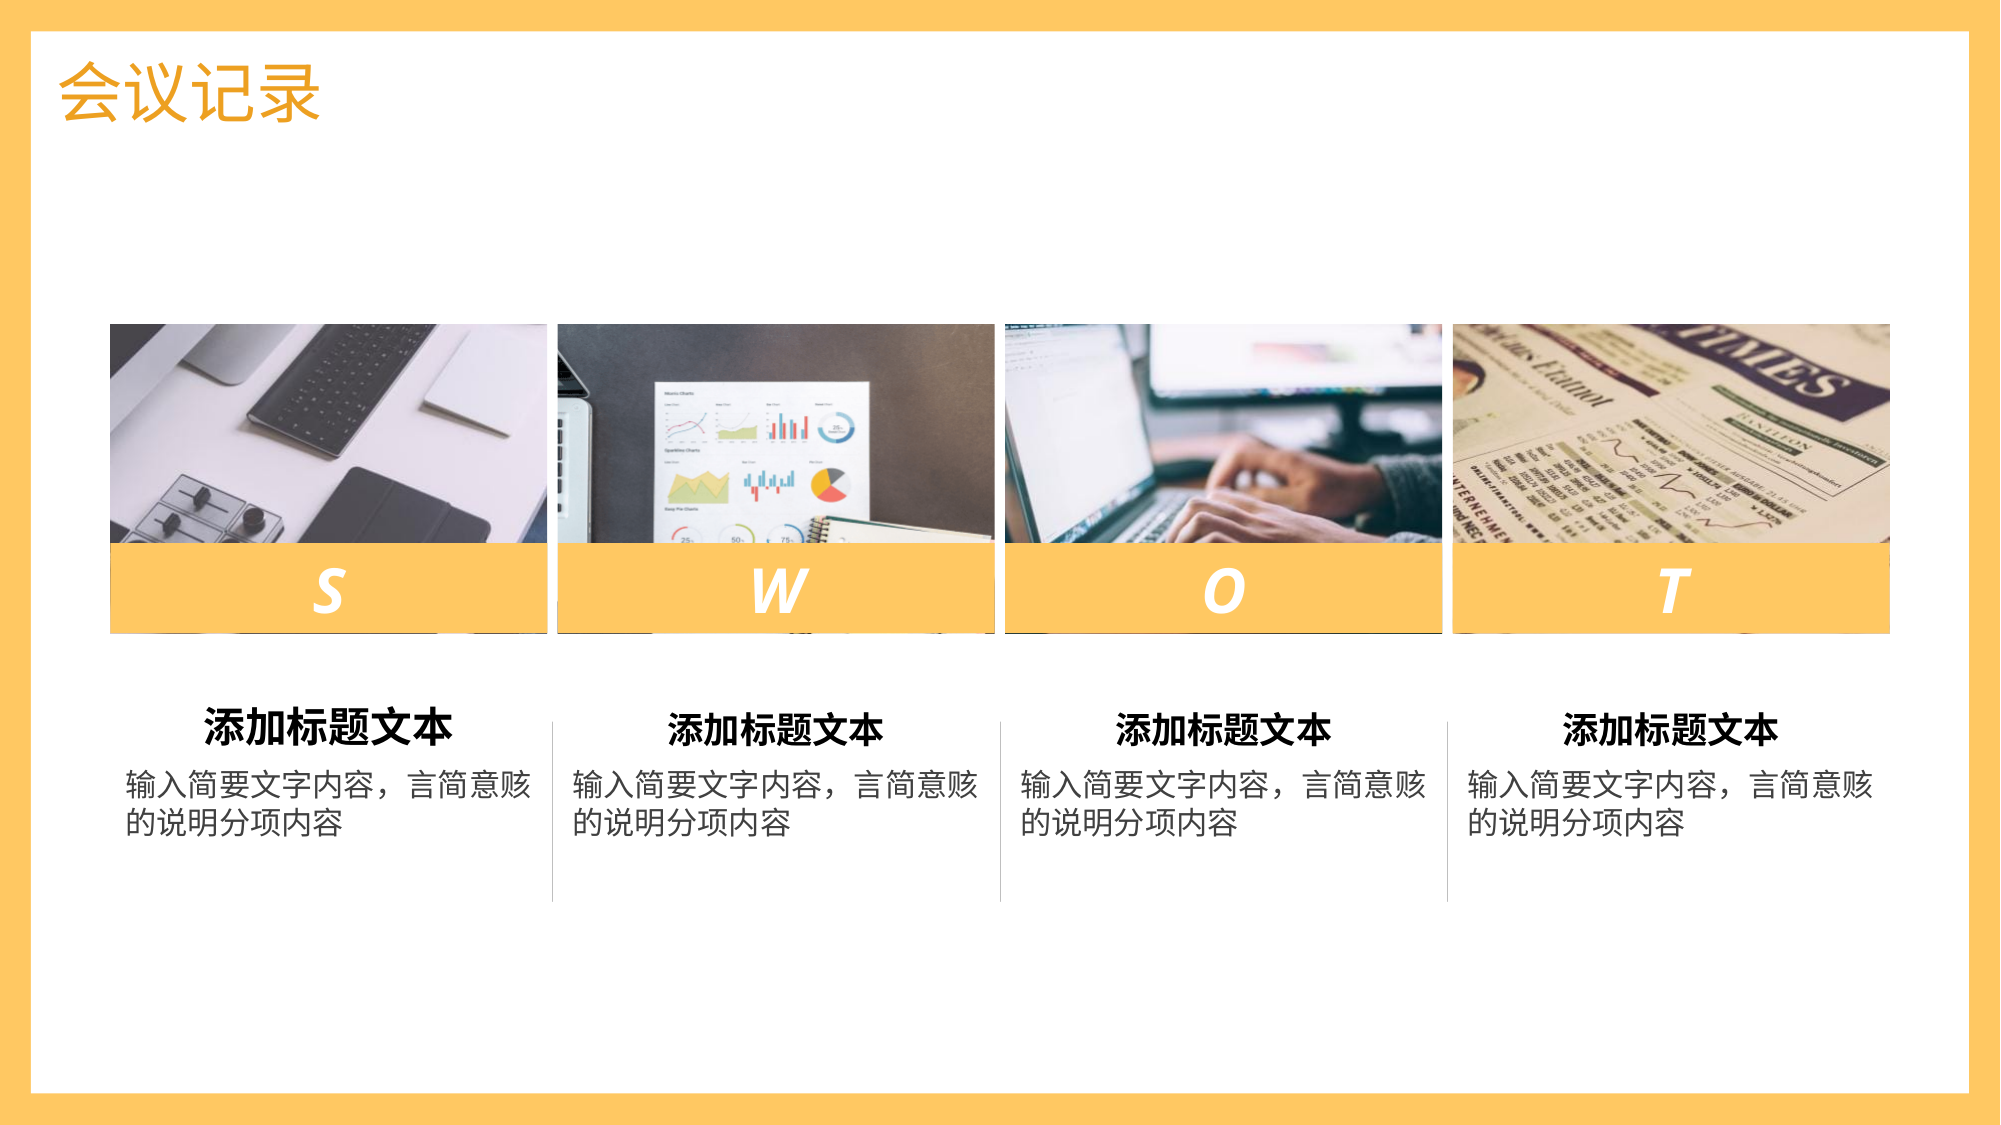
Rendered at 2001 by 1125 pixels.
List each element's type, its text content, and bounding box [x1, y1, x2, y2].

text_box T [1451, 542, 1891, 634]
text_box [110, 690, 548, 902]
text_box [109, 324, 548, 543]
text_box [557, 324, 996, 543]
text_box W [557, 542, 996, 634]
text_box 会议记录 [41, 43, 425, 138]
text_box [1004, 324, 1443, 543]
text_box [1005, 690, 1443, 902]
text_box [1452, 690, 1890, 902]
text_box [557, 690, 995, 902]
text_box O [1004, 542, 1443, 634]
text_box S [109, 542, 548, 634]
text_box [1452, 324, 1891, 543]
